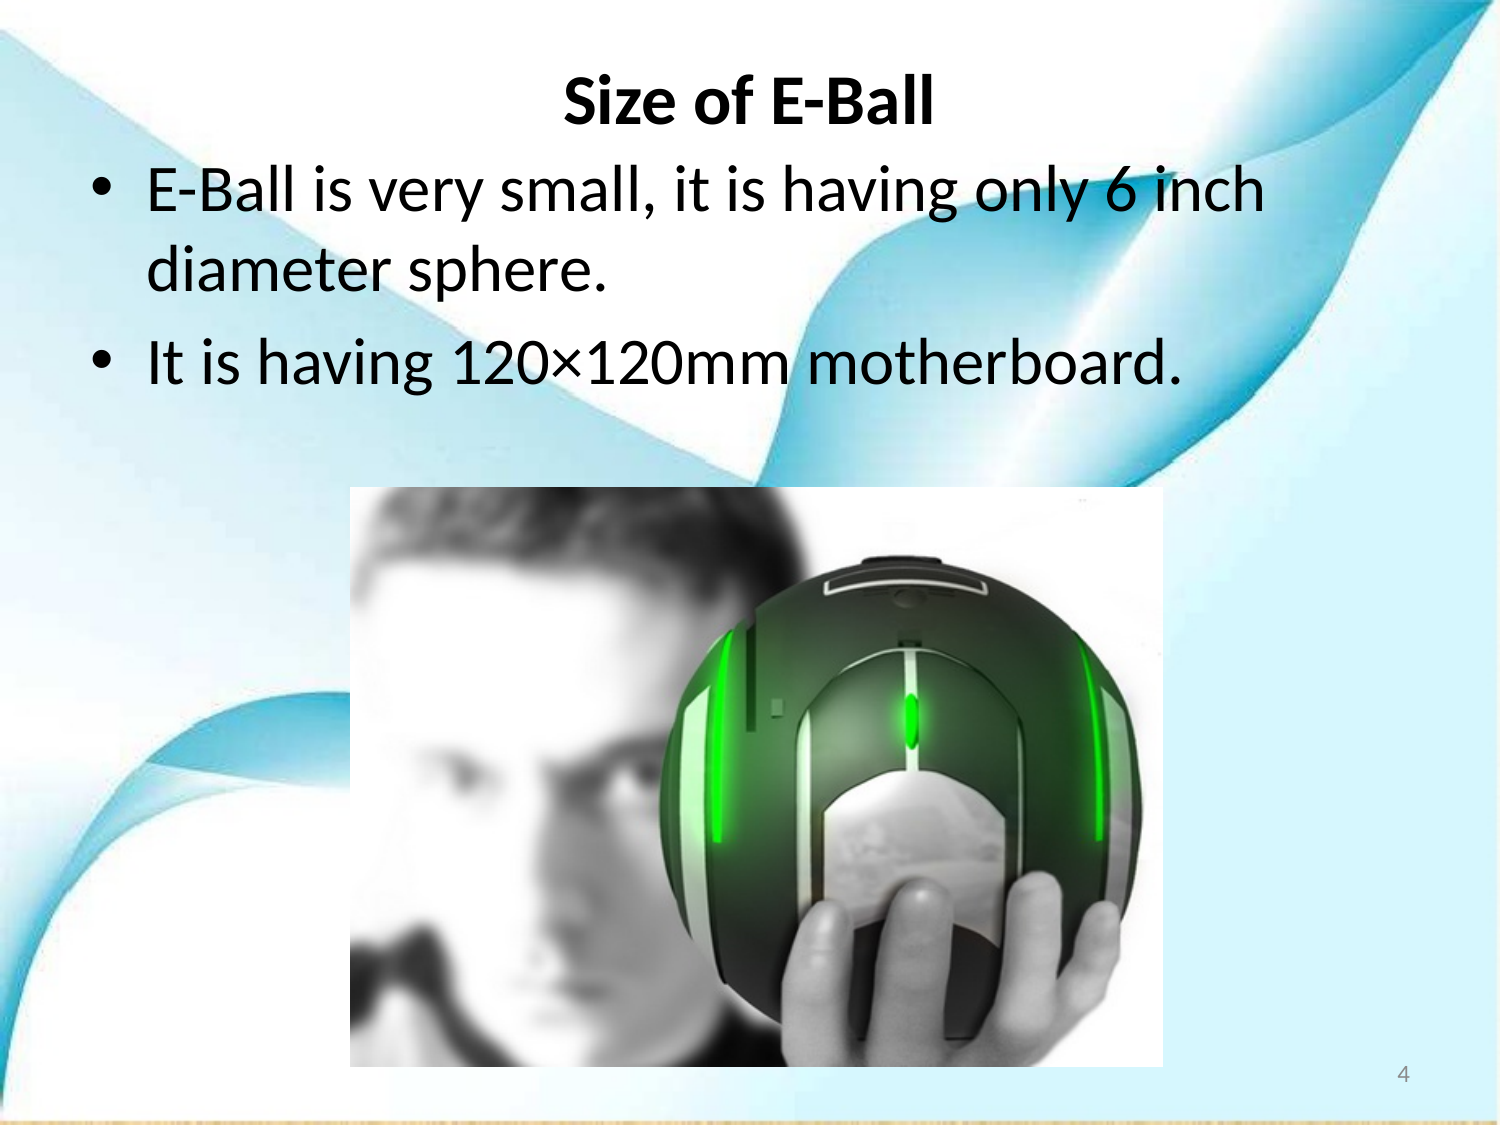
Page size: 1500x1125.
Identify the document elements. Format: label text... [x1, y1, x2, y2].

slide_number 4 [1074, 1042, 1425, 1103]
picture [0, 0, 1500, 1125]
title Size of E-Ball [74, 44, 1426, 137]
list E-Ball is very small, it is having only 6 inch diameter sphere. It is having 120×120mm motherboard. [74, 137, 1426, 513]
